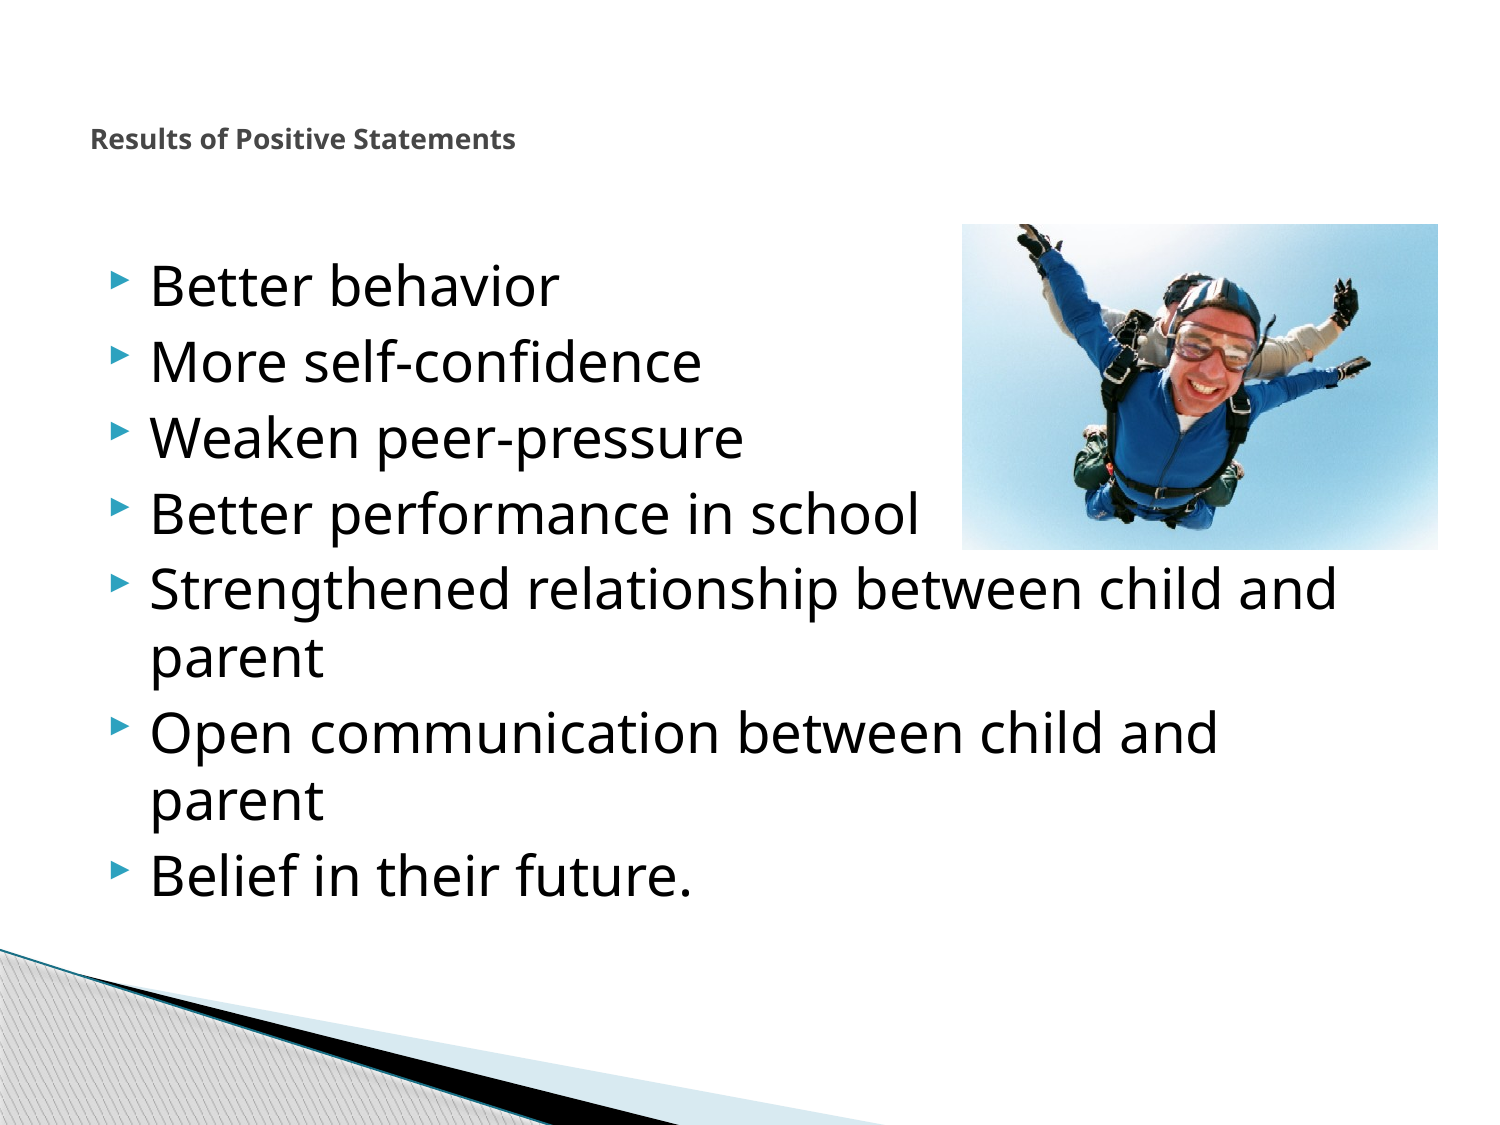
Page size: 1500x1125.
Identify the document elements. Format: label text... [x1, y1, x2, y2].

list Better behavior More self-confidence Weaken peer-pressure Better performance in school Strengthened relationship between child and parent Open communication between child and parent Belief in their future. [75, 243, 1425, 986]
title Results of Positive Statements [75, 45, 1425, 233]
picture [962, 224, 1438, 551]
